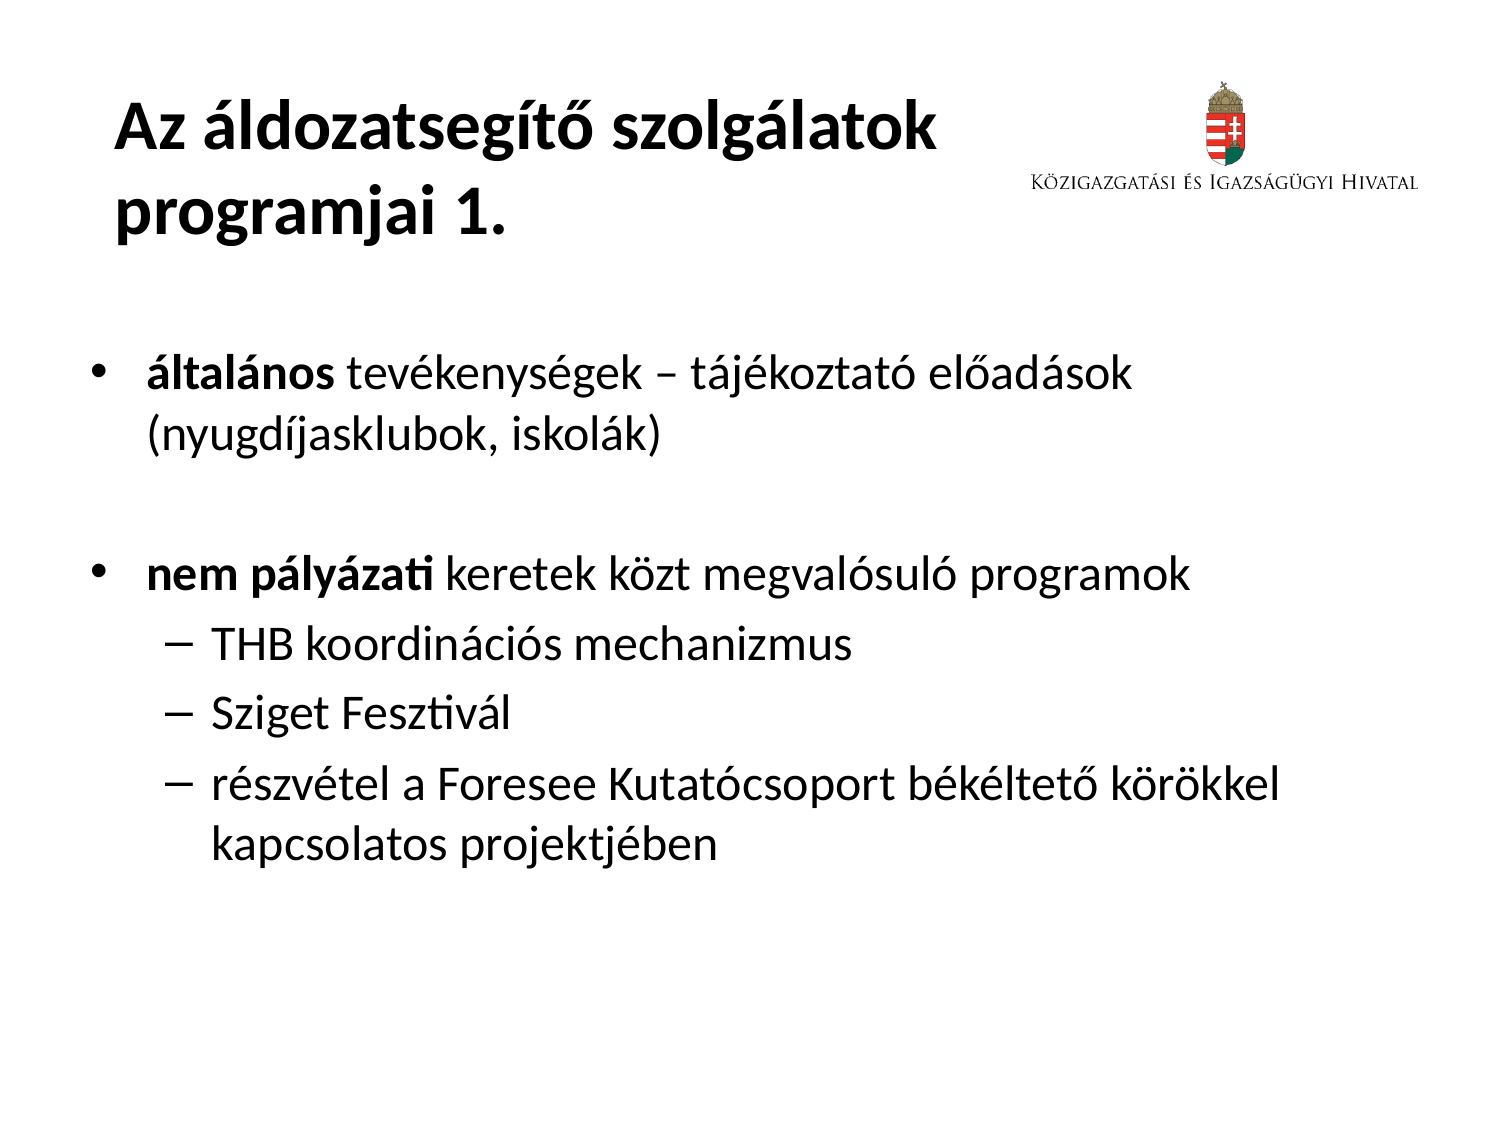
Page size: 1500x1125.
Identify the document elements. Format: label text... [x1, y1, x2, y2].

picture [1031, 81, 1418, 189]
list általános tevékenységek – tájékoztató előadások (nyugdíjasklubok, iskolák) nem pályázati keretek közt megvalósuló programok THB koordinációs mechanizmus Sziget Fesztivál részvétel a Foresee Kutatócsoport békéltető körökkel kapcsolatos projektjében [75, 262, 1425, 1005]
text_box Az áldozatsegítő szolgálatok programjai 1. [99, 70, 1450, 258]
